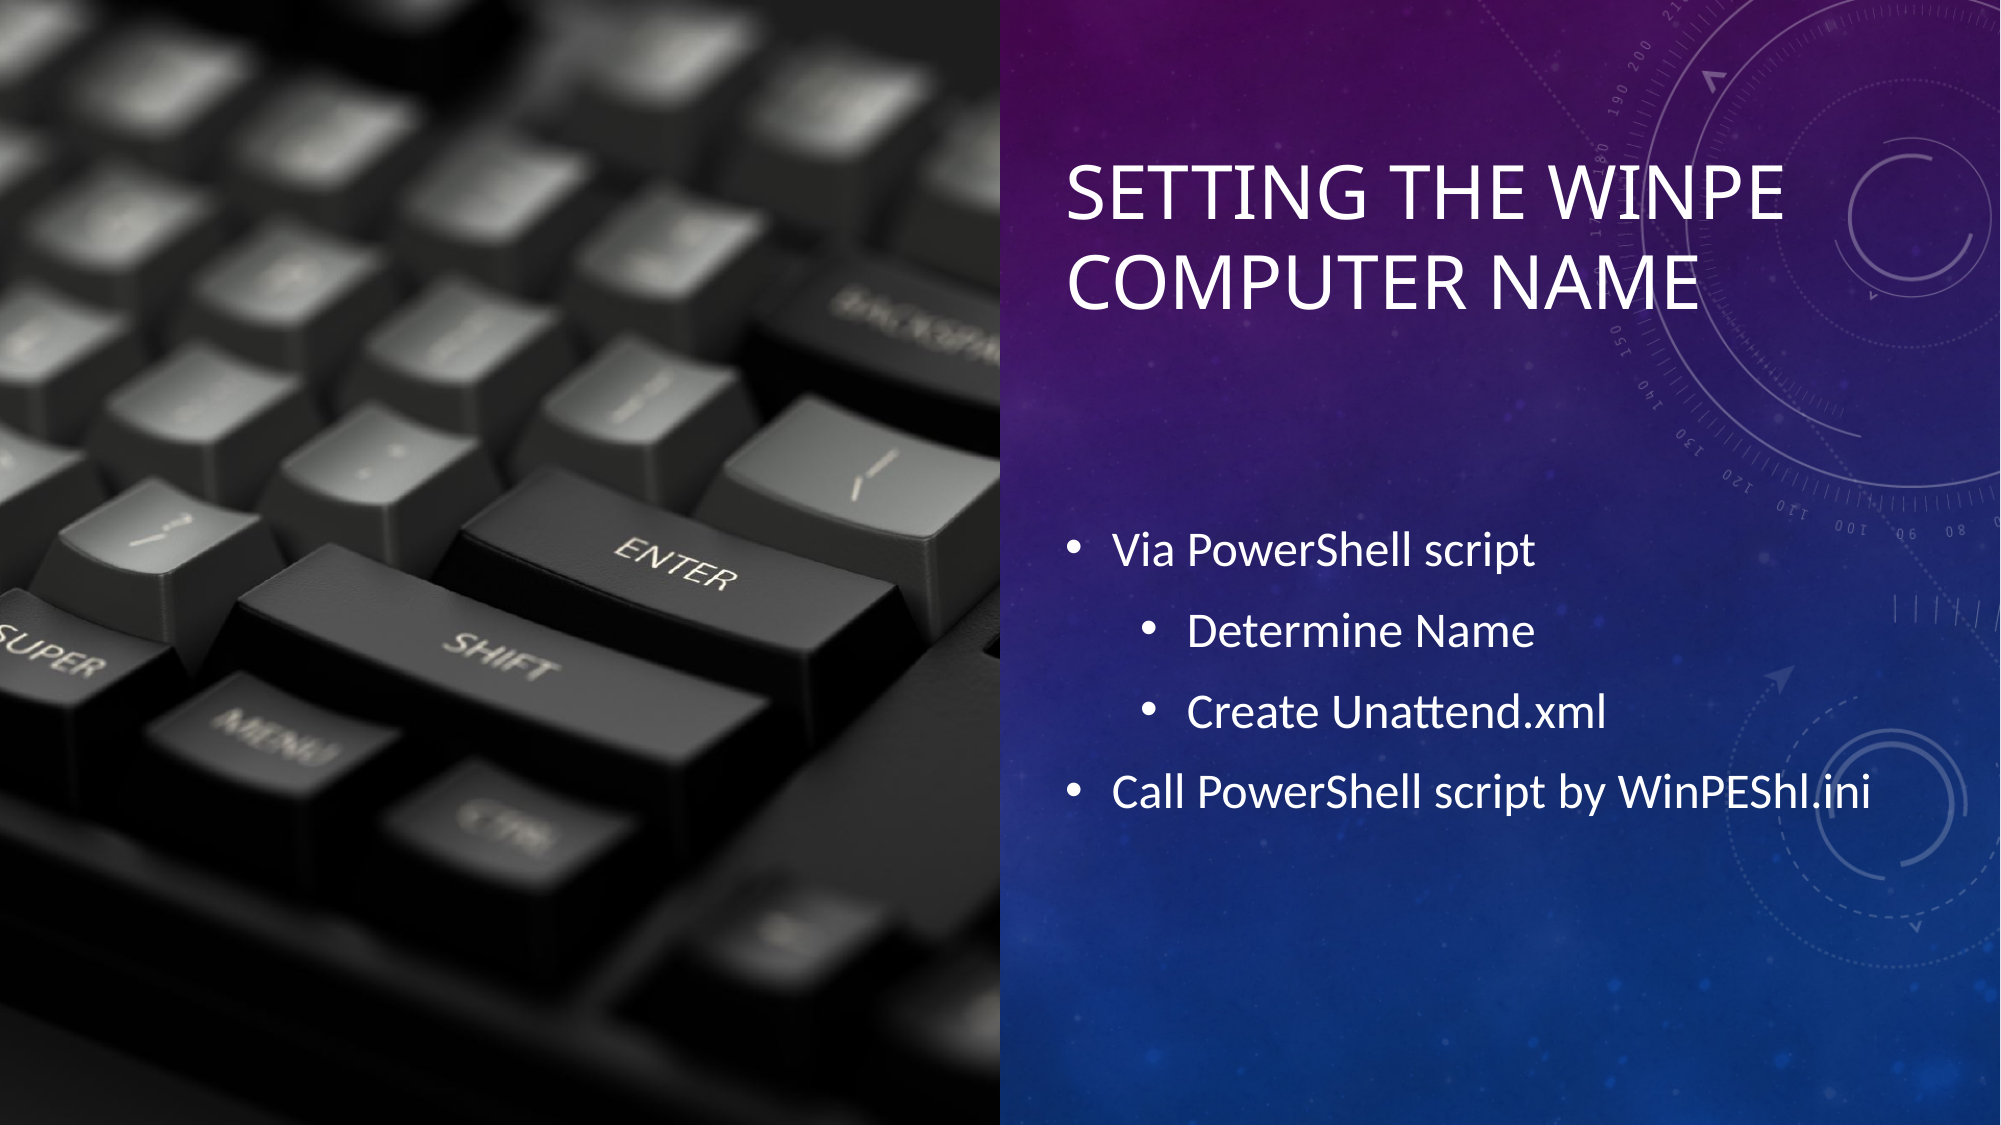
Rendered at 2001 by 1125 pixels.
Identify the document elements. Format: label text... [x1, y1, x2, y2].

picture [0, 0, 2001, 1125]
title Setting the WinPe Computer Name [1050, 99, 1895, 369]
list Via PowerShell script Determine Name Create Unattend.xml Call PowerShell script by WinPEShl.ini [1050, 369, 1895, 967]
